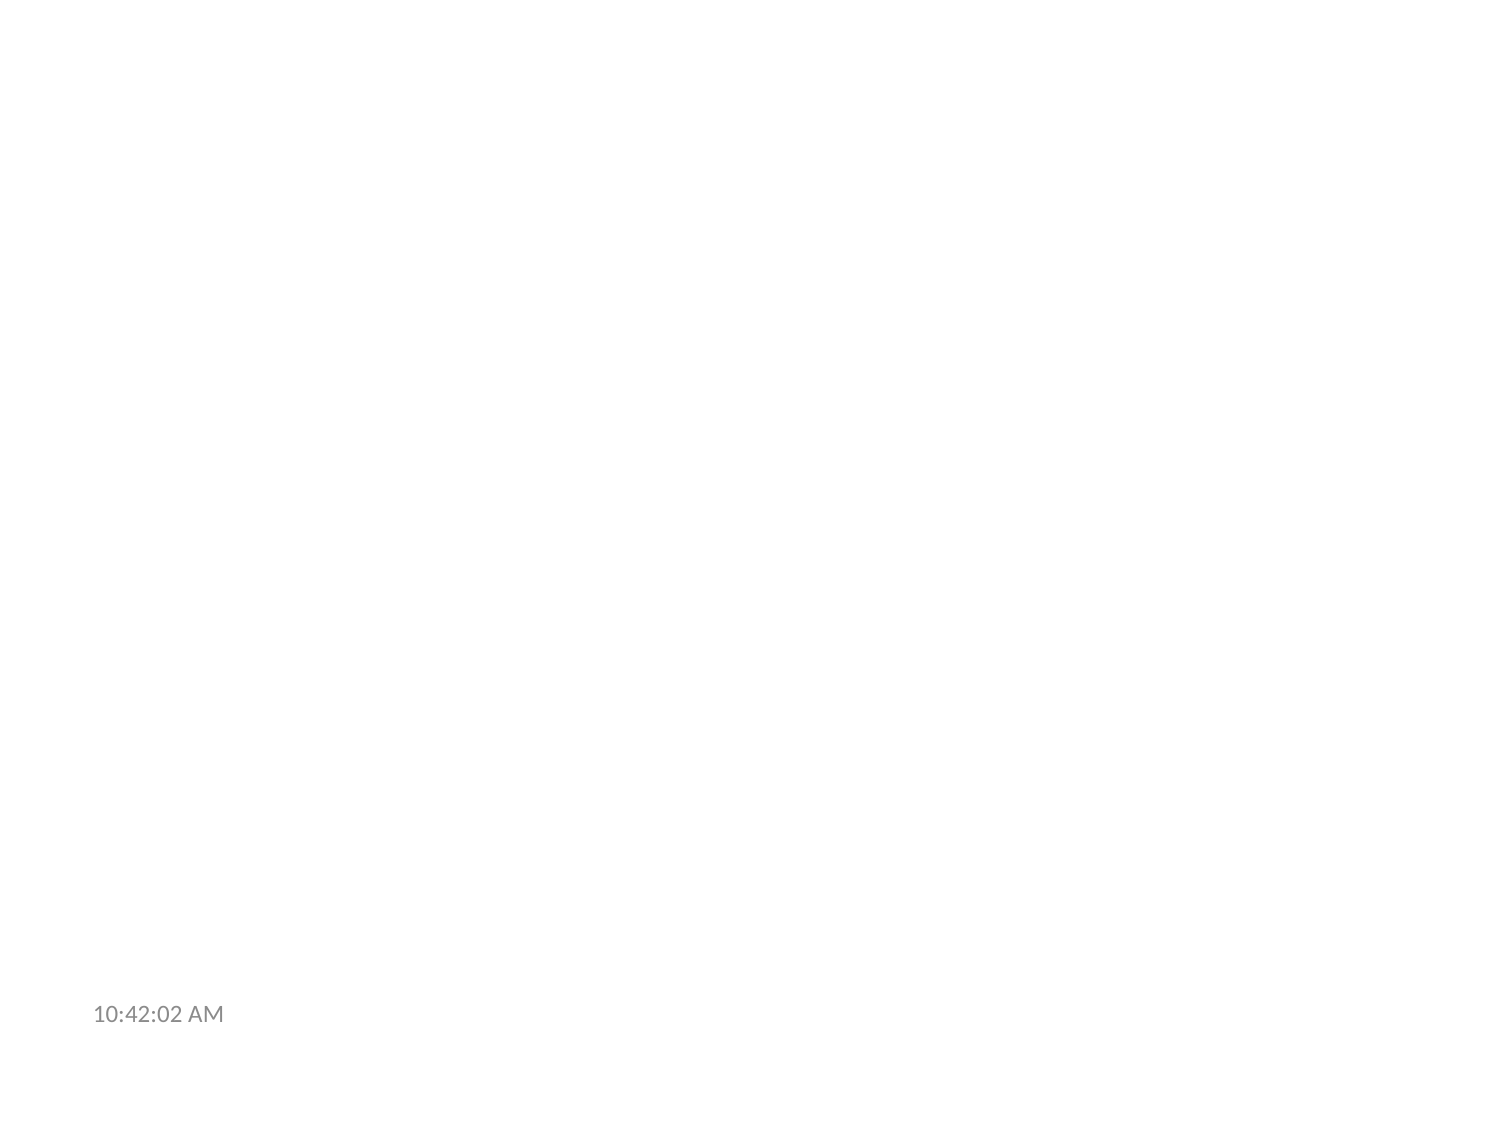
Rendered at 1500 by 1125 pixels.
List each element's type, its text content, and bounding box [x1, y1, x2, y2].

text_box 3:35:09 PM [77, 982, 428, 1043]
